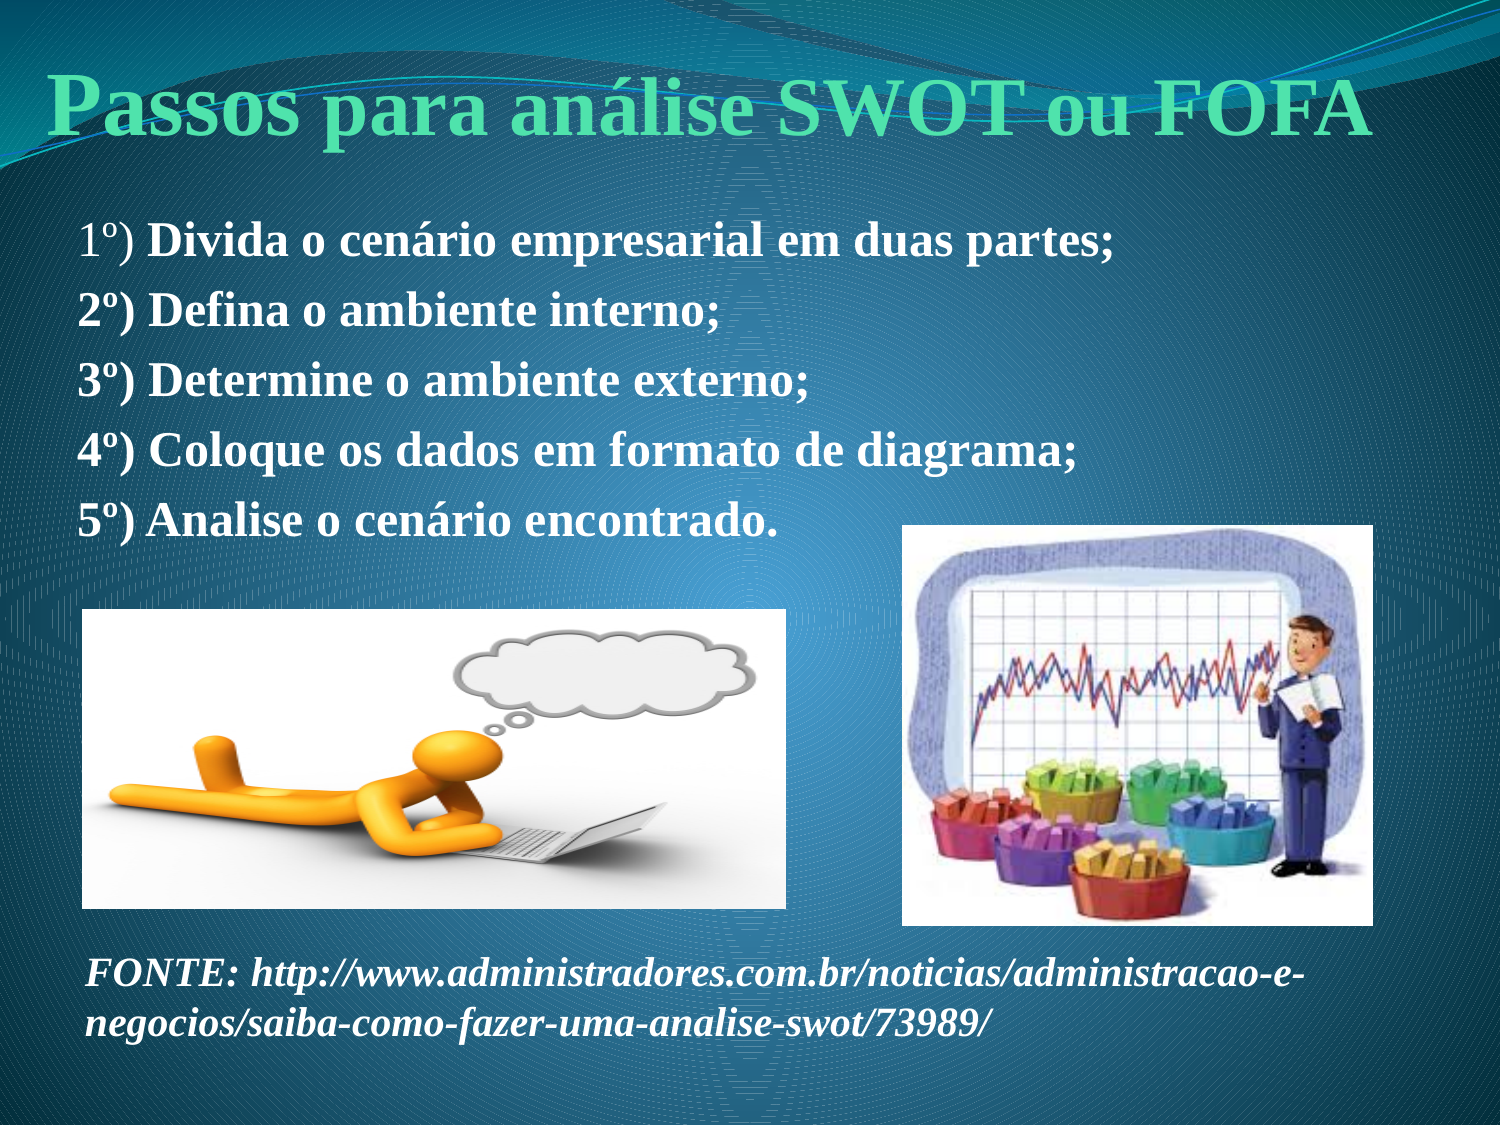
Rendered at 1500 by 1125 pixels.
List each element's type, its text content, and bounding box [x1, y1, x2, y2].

picture [902, 525, 1373, 926]
text_box FONTE: http://www.administradores.com.br/noticias/administracao-e-negocios/saiba-como-fazer-uma-analise-swot/73989/ [70, 937, 1454, 1053]
title Passos para análise SWOT ou FOFA [46, 46, 1432, 154]
picture [81, 609, 786, 909]
text_box 1º) Divida o cenário empresarial em duas partes; 2º) Defina o ambiente interno; 3º) Determine o ambiente externo; 4º) Coloque os dados em formato de diagrama; 5º) Analise o cenário encontrado. [70, 199, 1421, 610]
